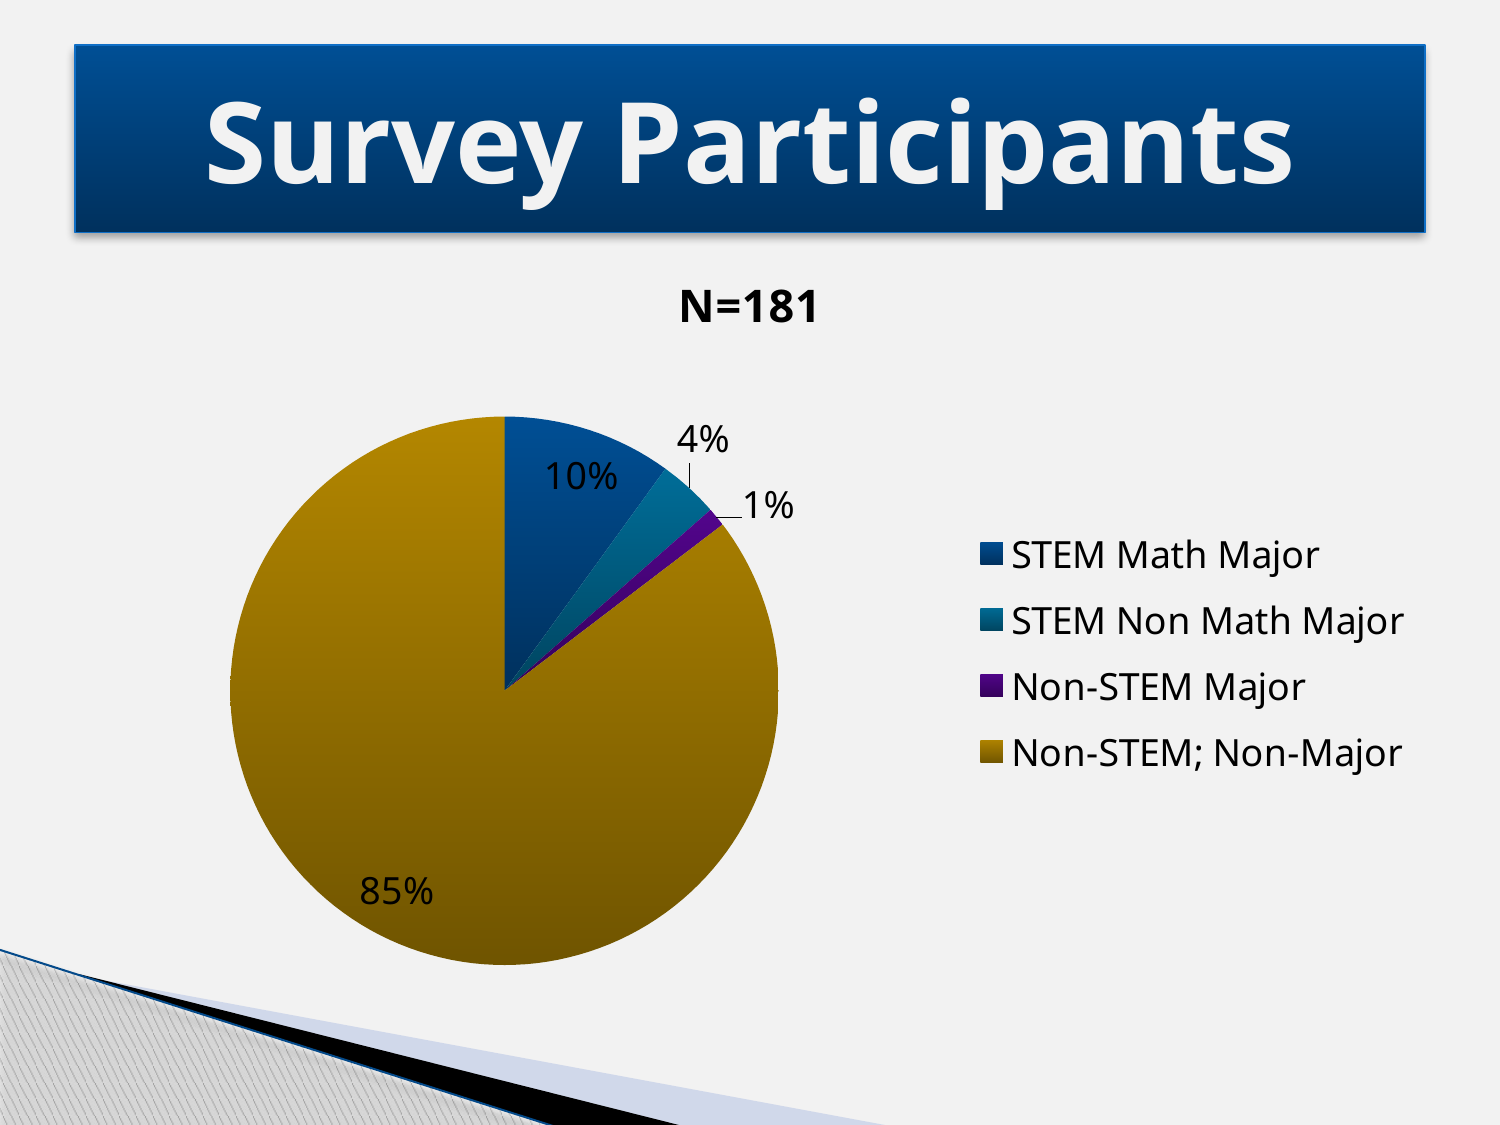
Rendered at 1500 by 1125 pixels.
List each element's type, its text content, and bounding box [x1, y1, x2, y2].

chart [0, 237, 1500, 981]
title Survey Participants [74, 44, 1426, 233]
